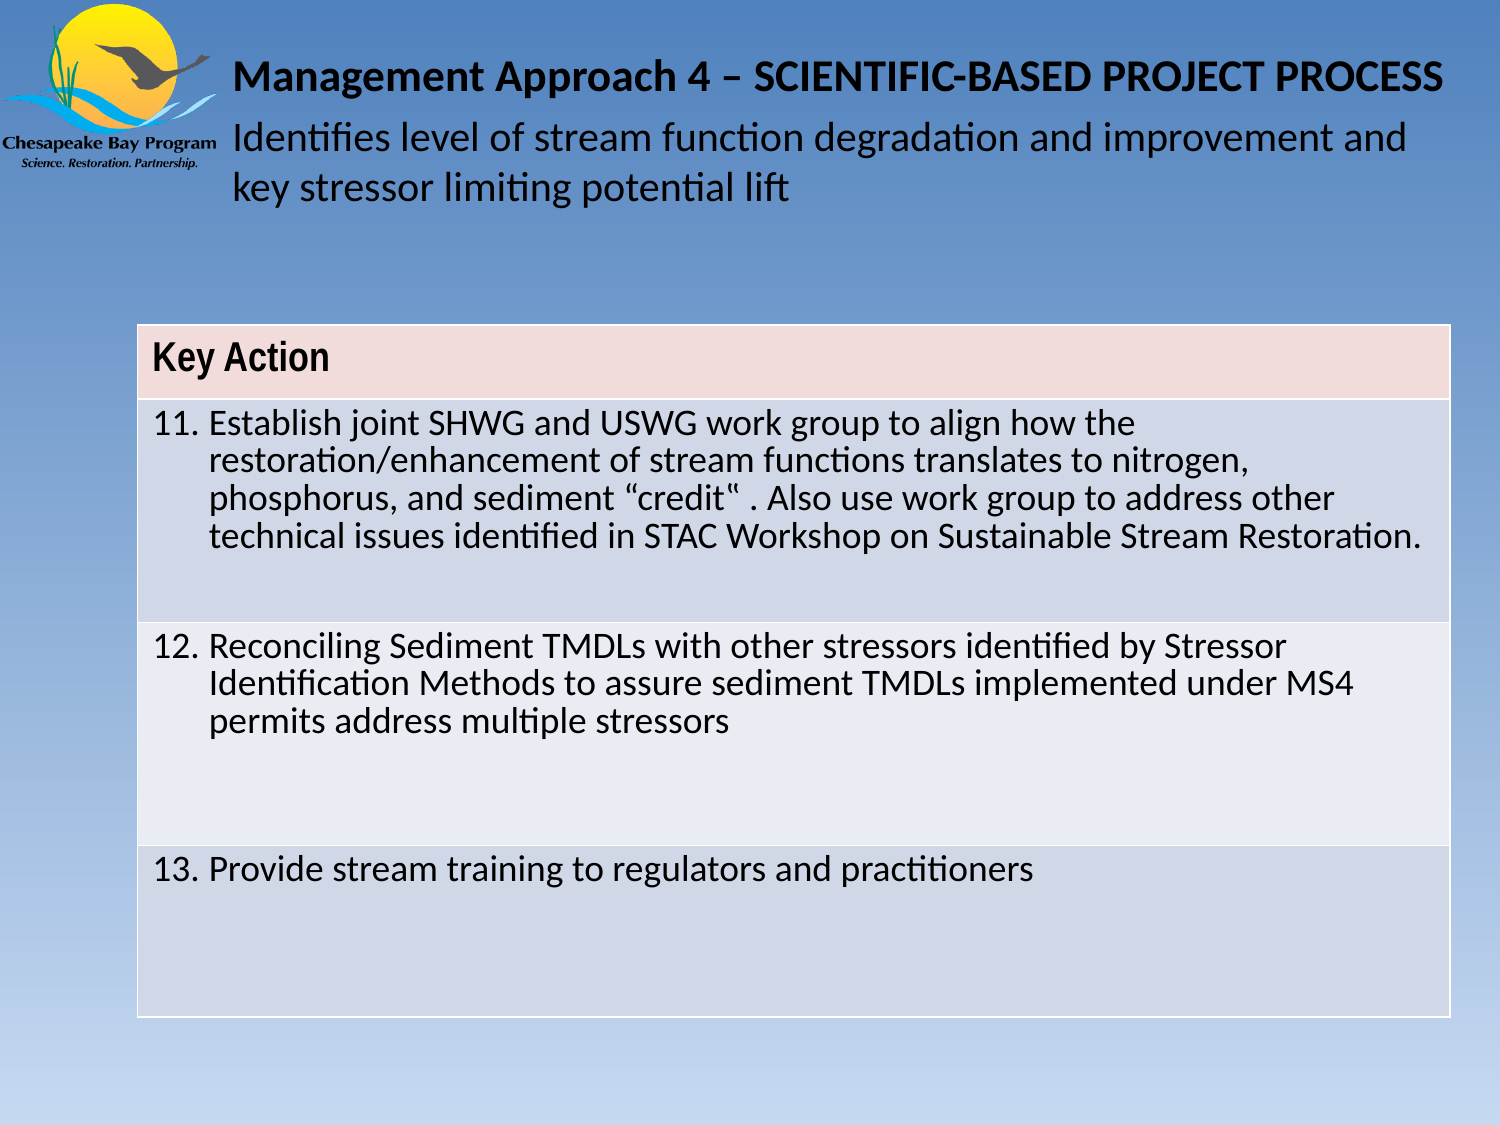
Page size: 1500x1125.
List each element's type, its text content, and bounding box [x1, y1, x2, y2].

table_header Key Action [138, 326, 1449, 398]
list Management Approach 4 – SCIENTIFIC-BASED PROJECT PROCESS Identifies level of stream function degradation and improvement and key stressor limiting potential lift [217, 0, 1463, 275]
table_cell Provide stream training to regulators and practitioners [138, 846, 1449, 1016]
table_cell Reconciling Sediment TMDLs with other stressors identified by Stressor Identification Methods to assure sediment TMDLs implemented under MS4 permits address multiple stressors [138, 623, 1449, 845]
table_cell Establish joint SHWG and USWG work group to align how the restoration/enhancement of stream functions translates to nitrogen, phosphorus, and sediment “credit‟ . Also use work group to address other technical issues identified in STAC Workshop on Sustainable Stream Restoration. [138, 400, 1449, 622]
picture [0, 2, 218, 171]
